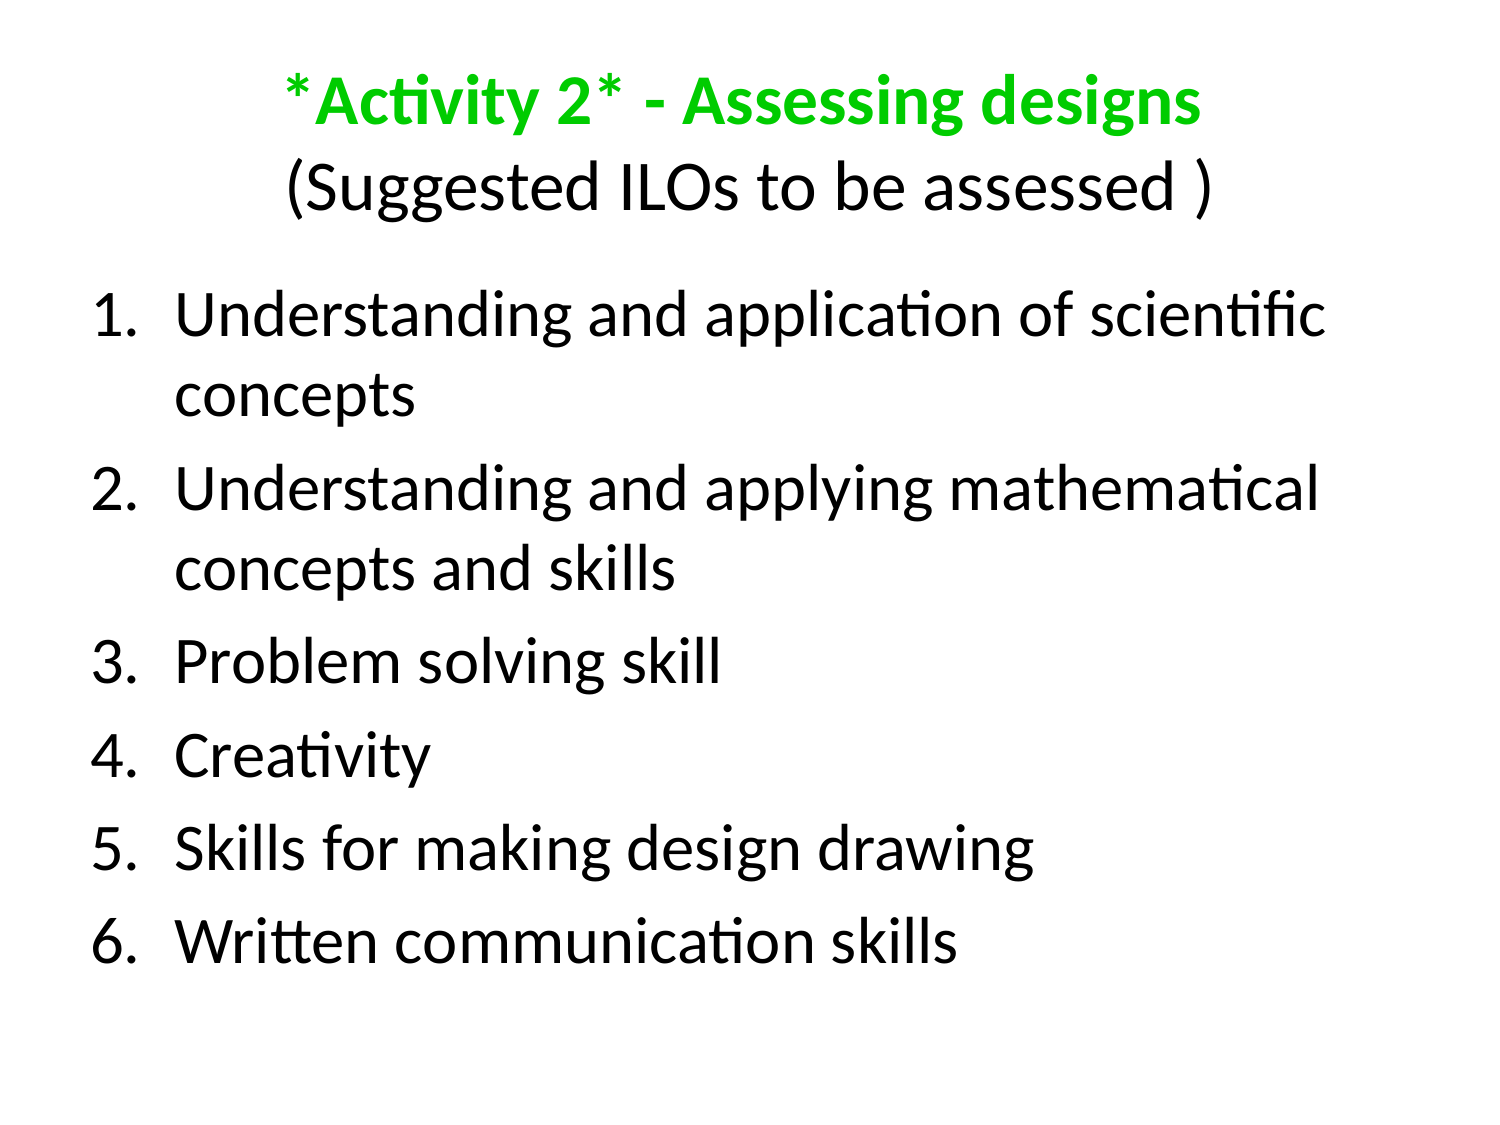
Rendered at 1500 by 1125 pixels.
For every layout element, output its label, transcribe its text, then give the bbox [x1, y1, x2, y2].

title *Activity 2* - Assessing designs (Suggested ILOs to be assessed ) [75, 45, 1425, 233]
list Understanding and application of scientific concepts Understanding and applying mathematical concepts and skills Problem solving skill Creativity Skills for making design drawing Written communication skills [75, 262, 1425, 1005]
